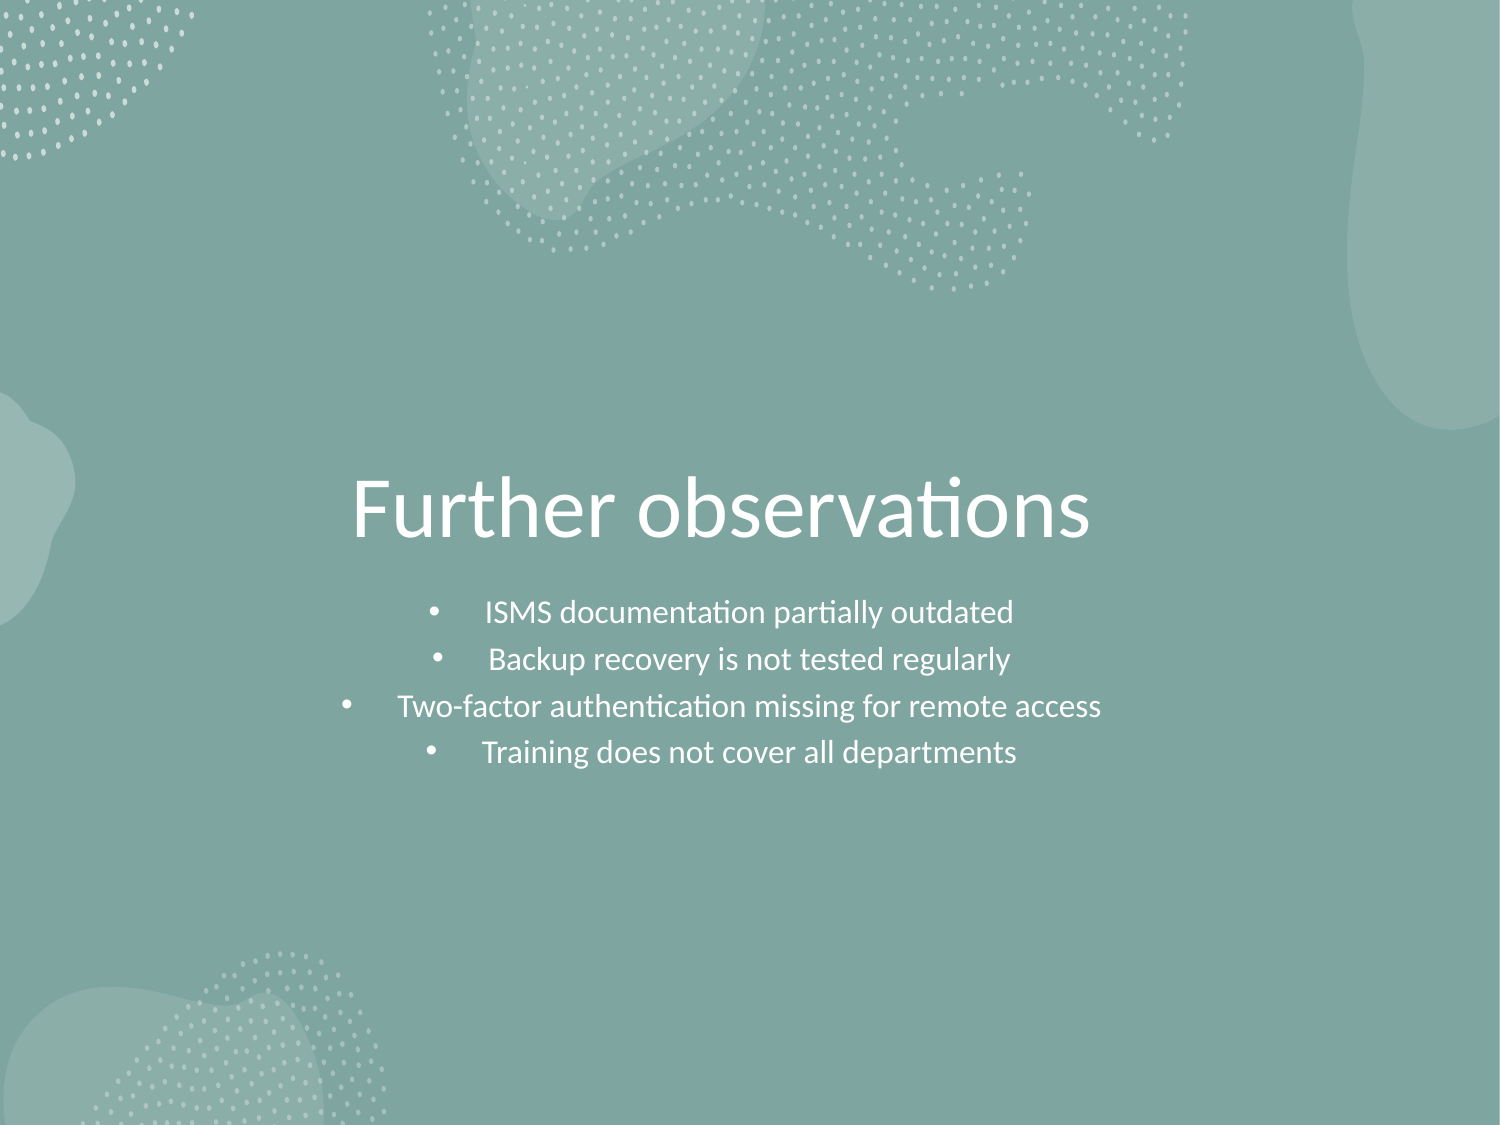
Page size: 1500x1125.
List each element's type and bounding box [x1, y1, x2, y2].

text_box [0, 0, 1500, 1125]
